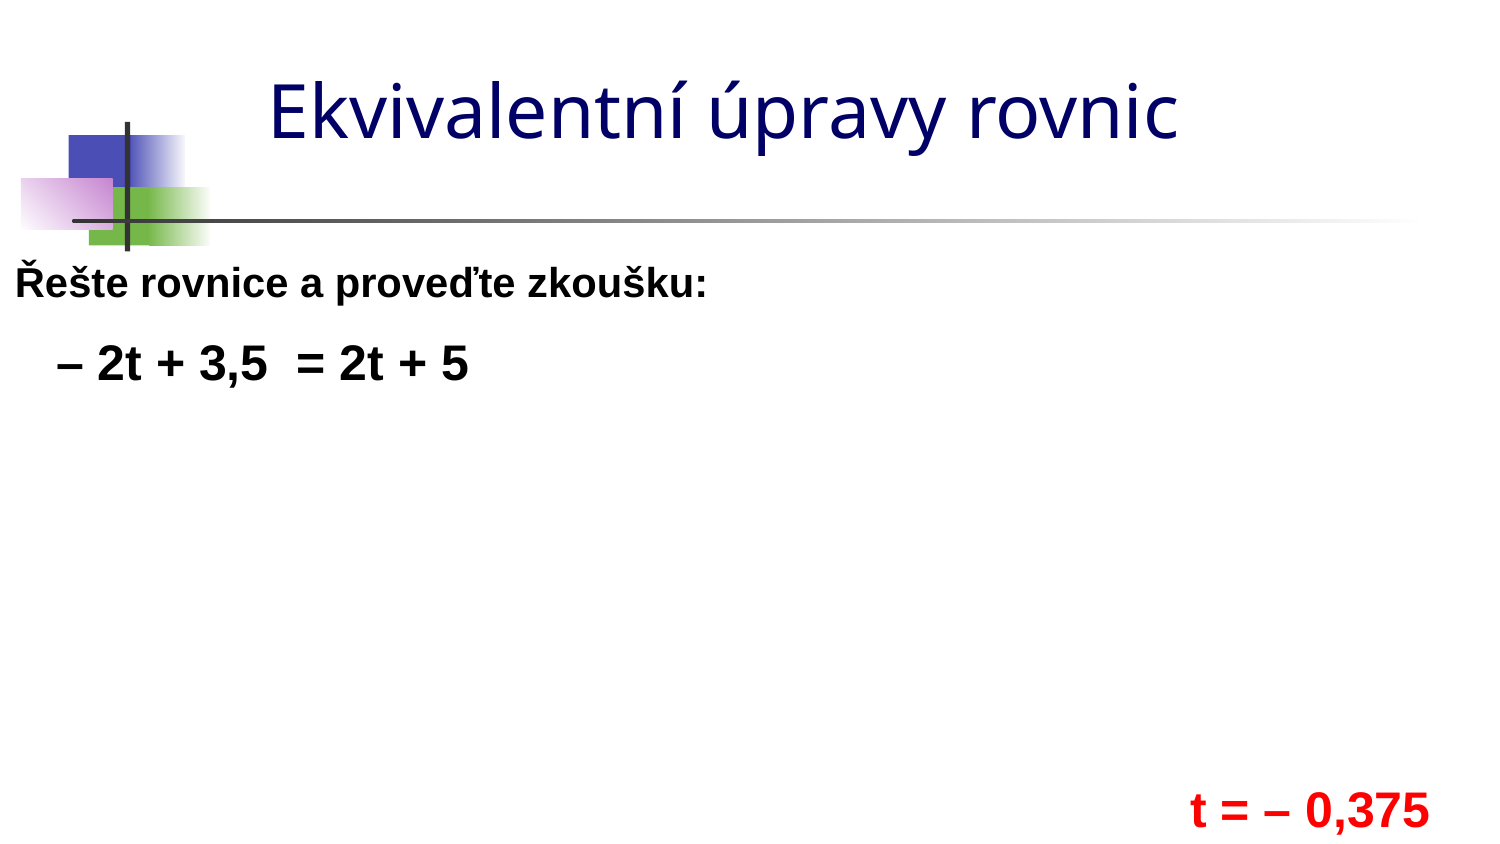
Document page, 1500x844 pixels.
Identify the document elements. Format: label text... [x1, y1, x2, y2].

text_box t = – 0,375 [1175, 771, 1480, 844]
text_box – 2t + 3,5 = 2t + 5 [41, 324, 502, 397]
title Ekvivalentní úpravy rovnic [129, 43, 1318, 175]
text_box Řešte rovnice a proveďte zkoušku: [0, 244, 727, 317]
